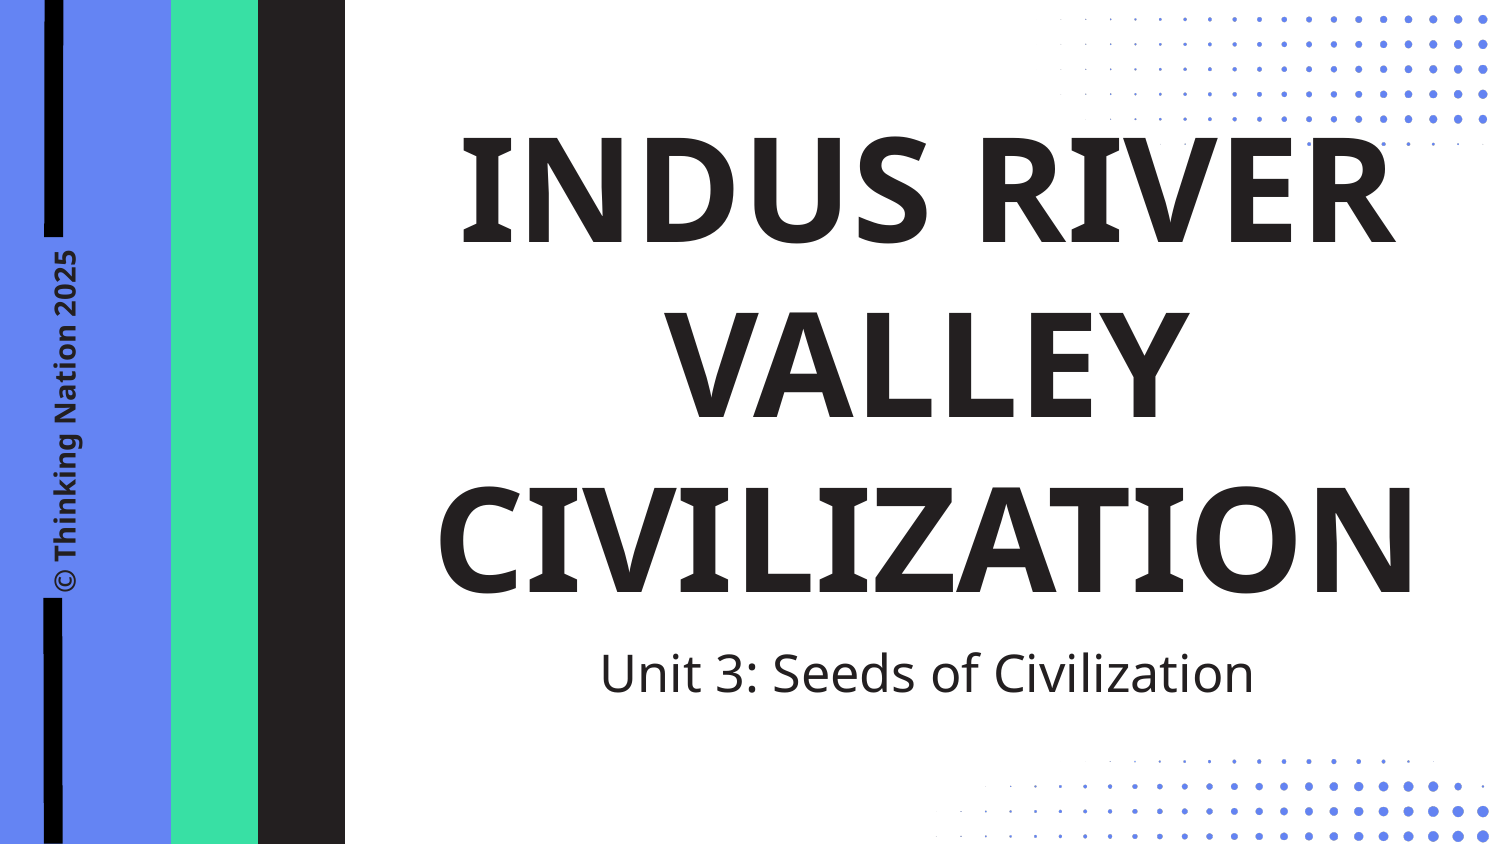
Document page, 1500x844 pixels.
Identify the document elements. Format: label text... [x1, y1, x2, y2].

text_box [911, 759, 1500, 844]
text_box Unit 3: Seeds of Civilization [410, 640, 1446, 704]
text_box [0, 0, 346, 844]
text_box [1035, 0, 1500, 146]
text_box INDUS RIVER VALLEY CIVILIZATION [394, 96, 1462, 622]
